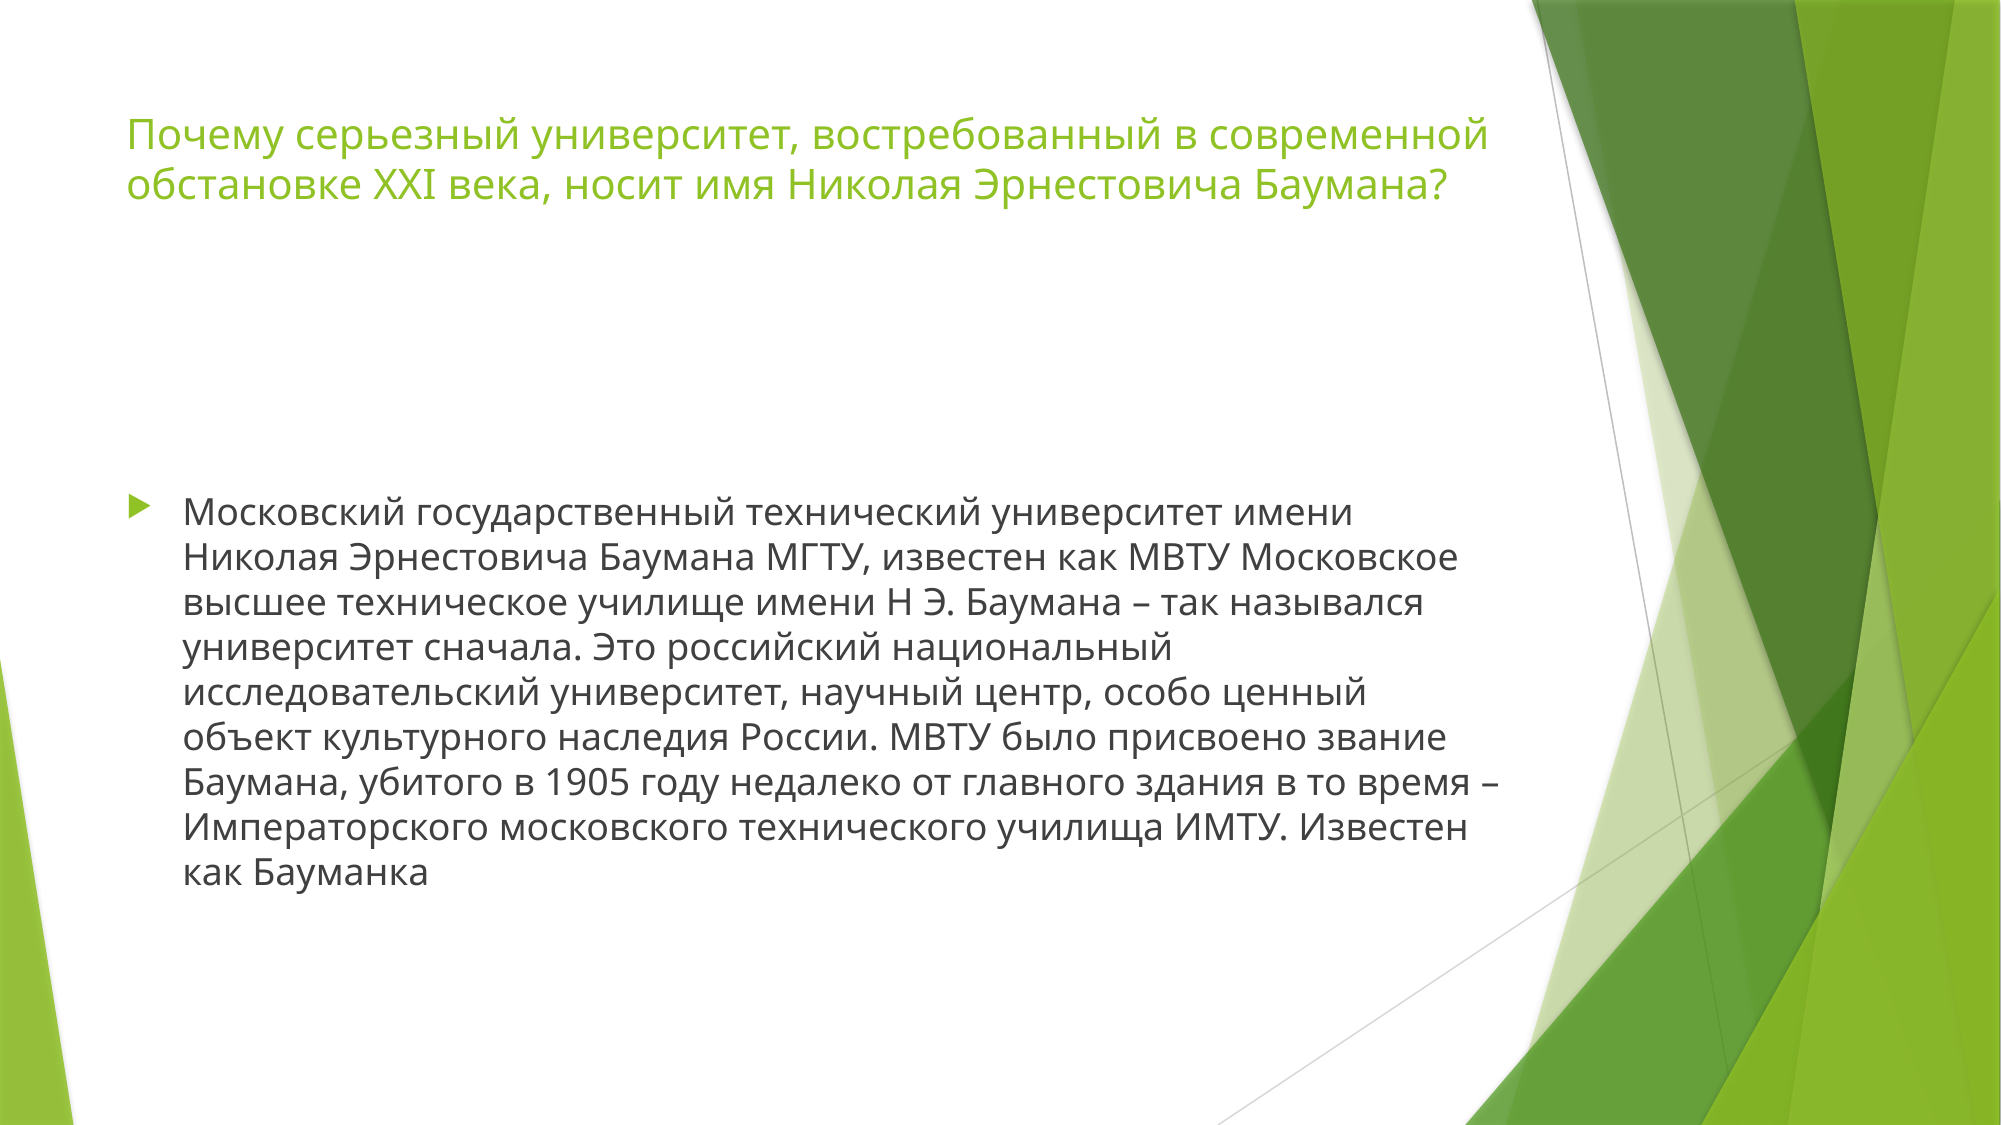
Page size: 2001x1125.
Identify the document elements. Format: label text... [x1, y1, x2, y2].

list Московский государственный технический университет имени Николая Эрнестовича Баумана МГТУ, известен как МВТУ Московское высшее техническое училище имени Н Э. Баумана – так назывался университет сначала. Это российский национальный исследовательский университет, научный центр, особо ценный объект культурного наследия России. МВТУ было присвоено звание Баумана, убитого в 1905 году недалеко от главного здания в то время – Императорского московского технического училища ИМТУ. Известен как Бауманка [111, 479, 1522, 992]
title Почему серьезный университет, востребованный в современной обстановке XXI века, носит имя Николая Эрнестовича Баумана? [111, 99, 1522, 317]
